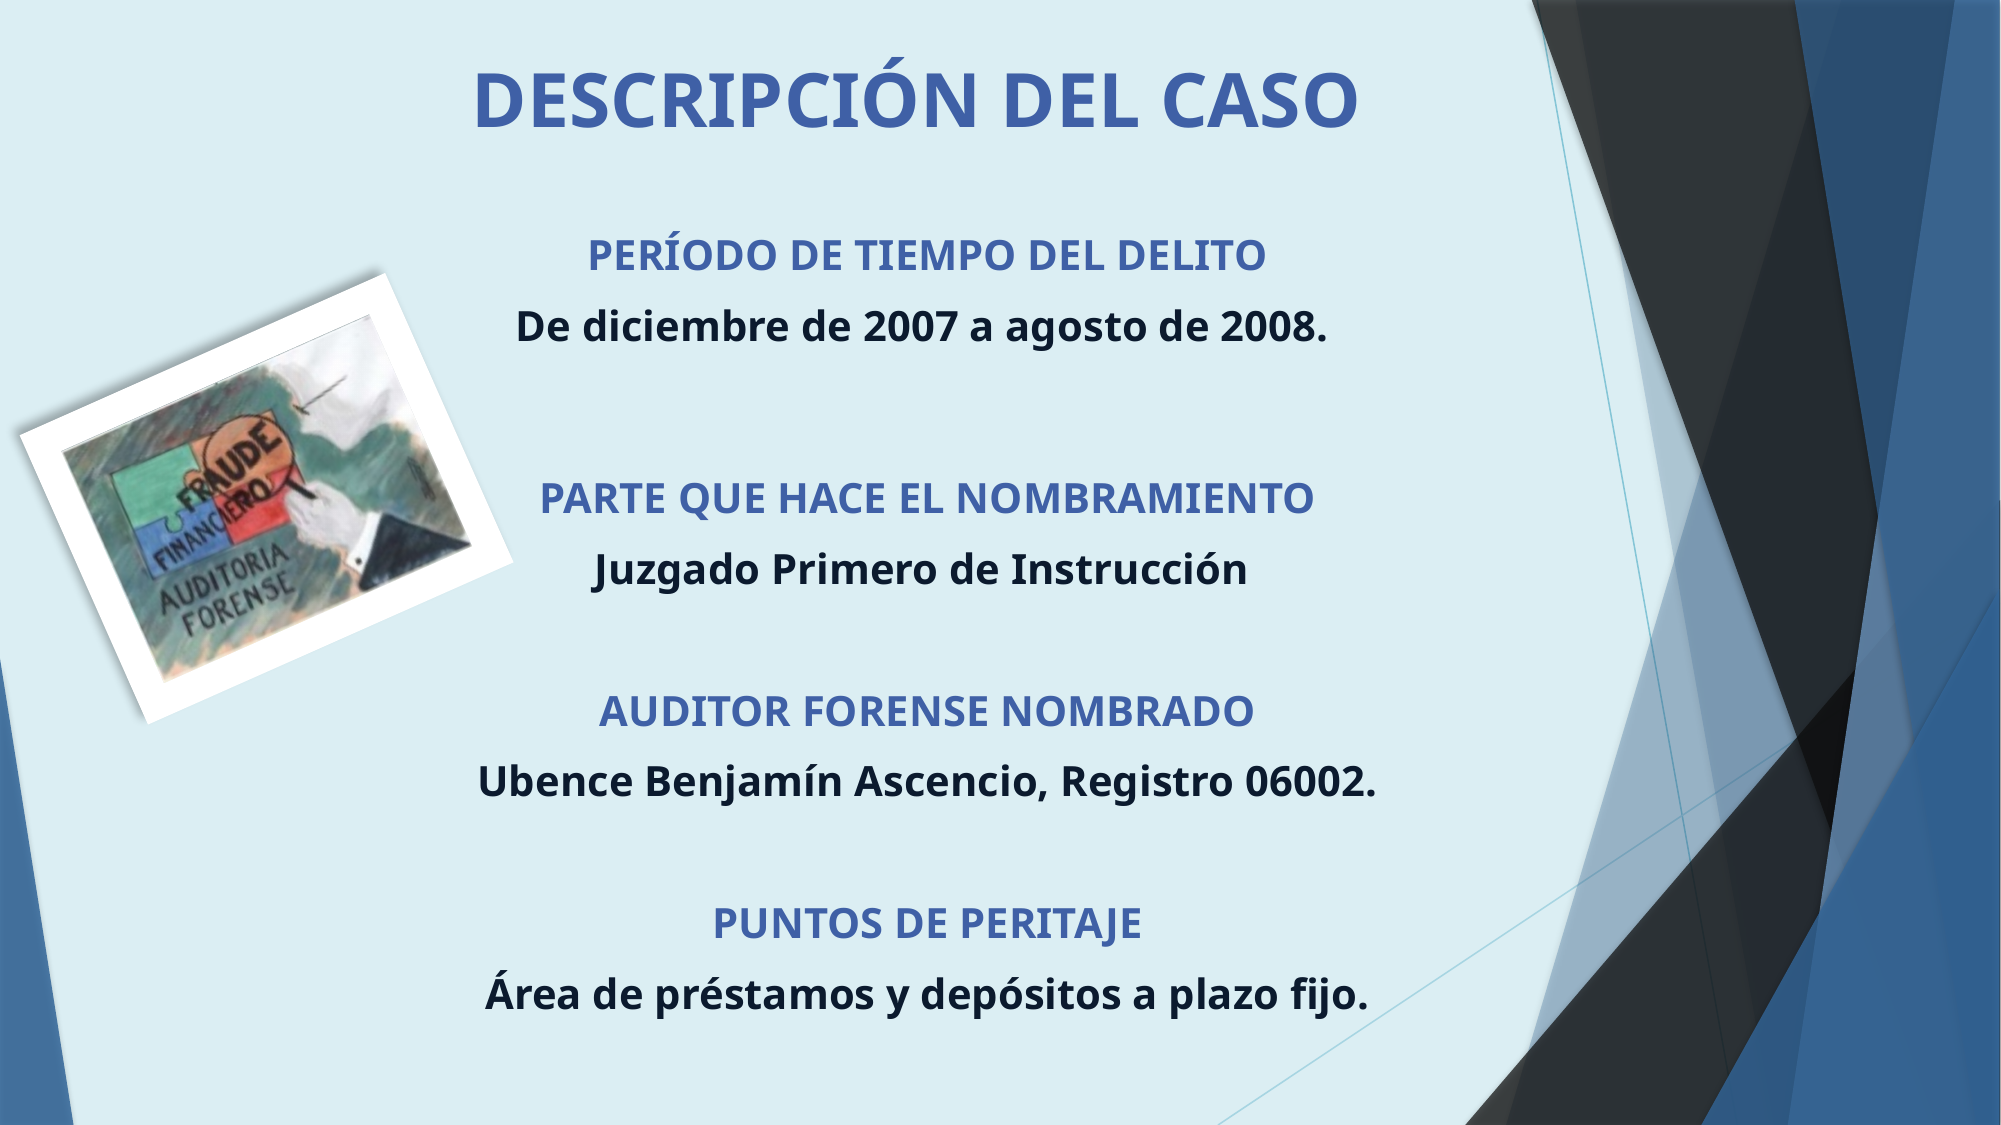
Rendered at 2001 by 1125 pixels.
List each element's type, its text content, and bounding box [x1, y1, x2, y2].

title DESCRIPCIÓN DEL CASO [99, 45, 1734, 161]
list PERÍODO DE TIEMPO DEL DELITO De diciembre de 2007 a agosto de 2008. PARTE QUE HACE EL NOMBRAMIENTO Juzgado Primero de Instrucción AUDITOR FORENSE NOMBRADO Ubence Benjamín Ascencio, Registro 06002. PUNTOS DE PERITAJE Área de préstamos y depósitos a plazo fijo. [252, 160, 1604, 1125]
picture [62, 316, 471, 682]
